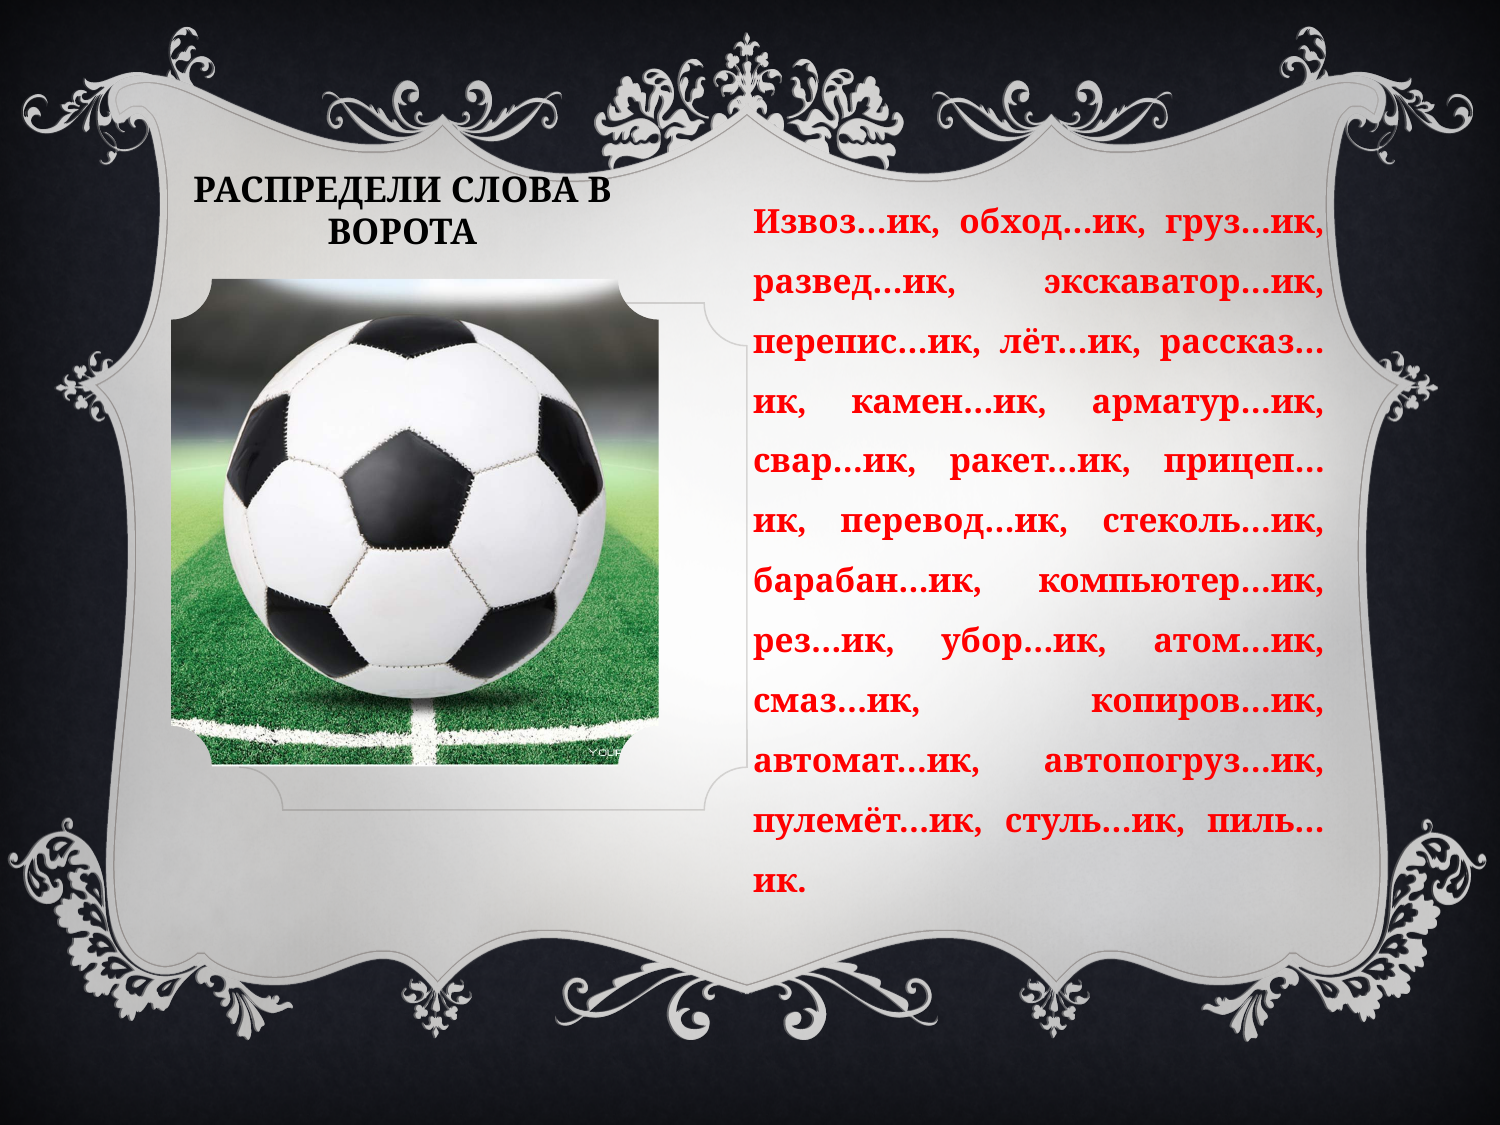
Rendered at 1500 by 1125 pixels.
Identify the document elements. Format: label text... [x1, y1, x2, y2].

picture [0, 0, 1500, 1125]
title Распредели слова в ворота [171, 160, 634, 260]
list Извоз…ик, обход…ик, груз…ик, развед…ик, экскаватор…ик, перепис…ик, лёт…ик, рассказ…ик, камен…ик, арматур…ик, свар…ик, ракет…ик, прицеп…ик, перевод…ик, стеколь…ик, барабан…ик, компьютер…ик, рез…ик, убор…ик, атом…ик, смаз…ик, копиров…ик, автомат…ик, автопогруз…ик, пулемёт…ик, стуль…ик, пиль…ик. [738, 172, 1341, 929]
